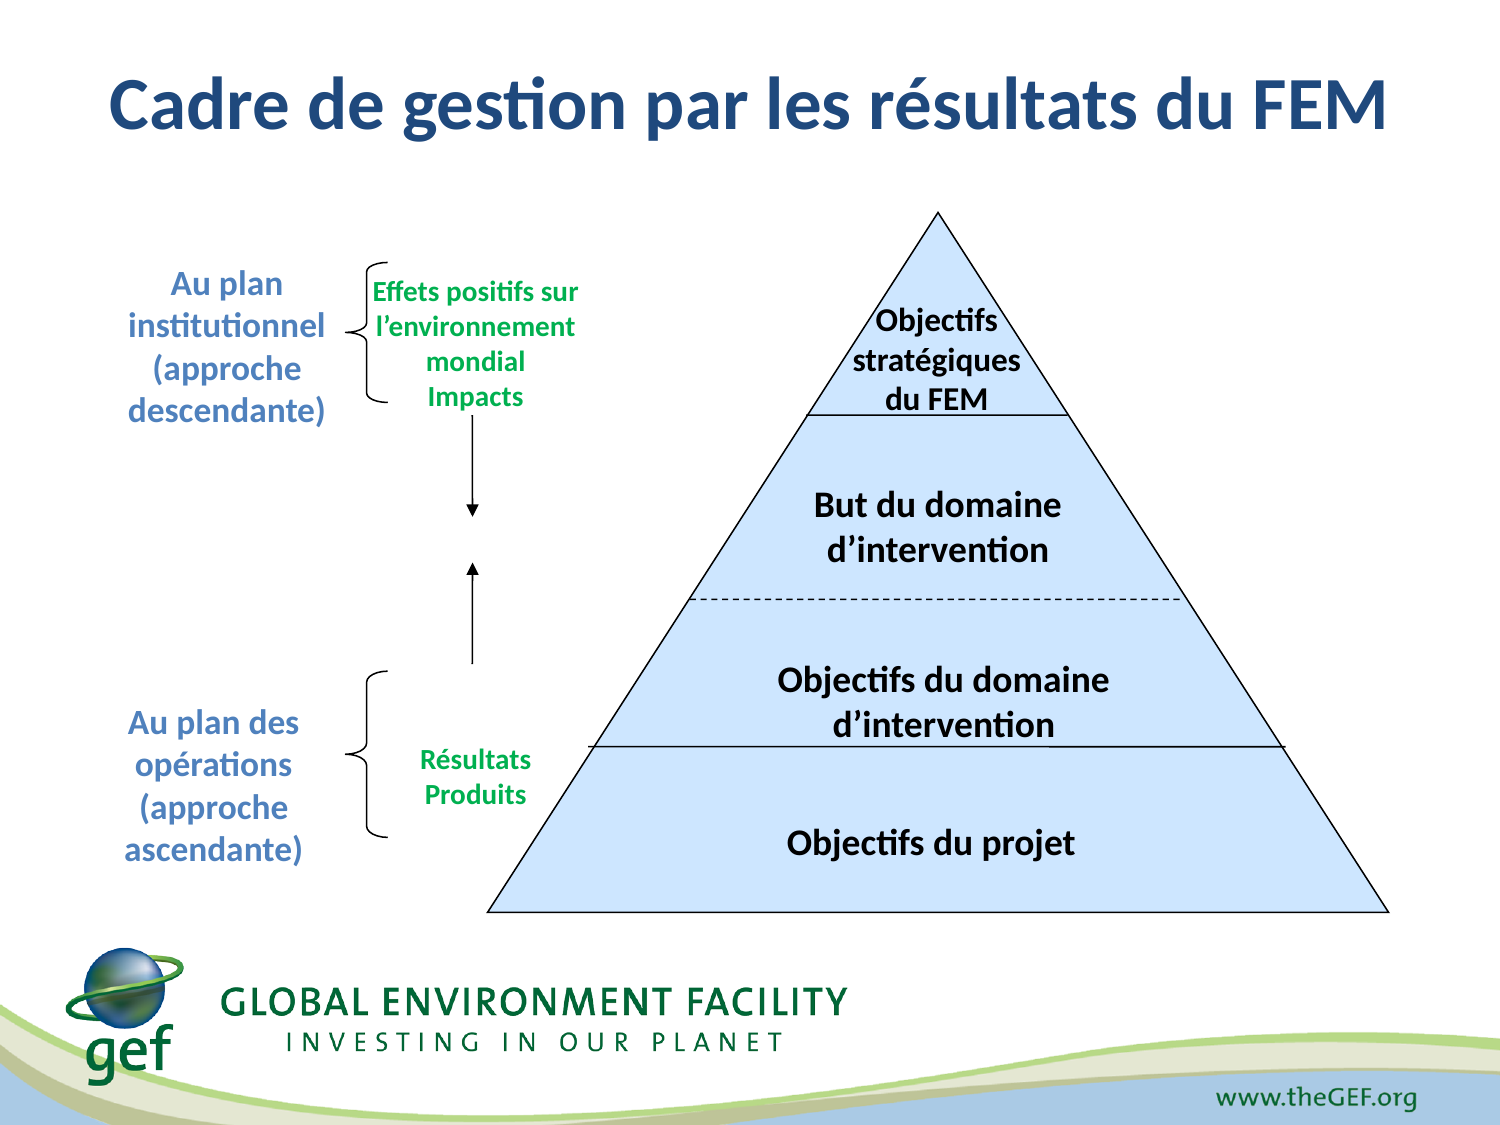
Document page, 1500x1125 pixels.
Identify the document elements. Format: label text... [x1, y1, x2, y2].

picture [0, 920, 1500, 1125]
text_box Au plan des opérations (approche ascendante) [74, 691, 353, 873]
text_box [353, 671, 388, 838]
text_box [466, 562, 479, 665]
text_box Effets positifs sur l’environnement mondial Impacts Résultats Produits [317, 264, 482, 843]
text_box [367, 262, 388, 403]
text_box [487, 212, 1389, 913]
title Cadre de gestion par les résultats du FEM [74, 24, 1426, 176]
text_box Au plan institutionnel (approche descendante) [87, 252, 367, 425]
text_box [466, 415, 479, 517]
